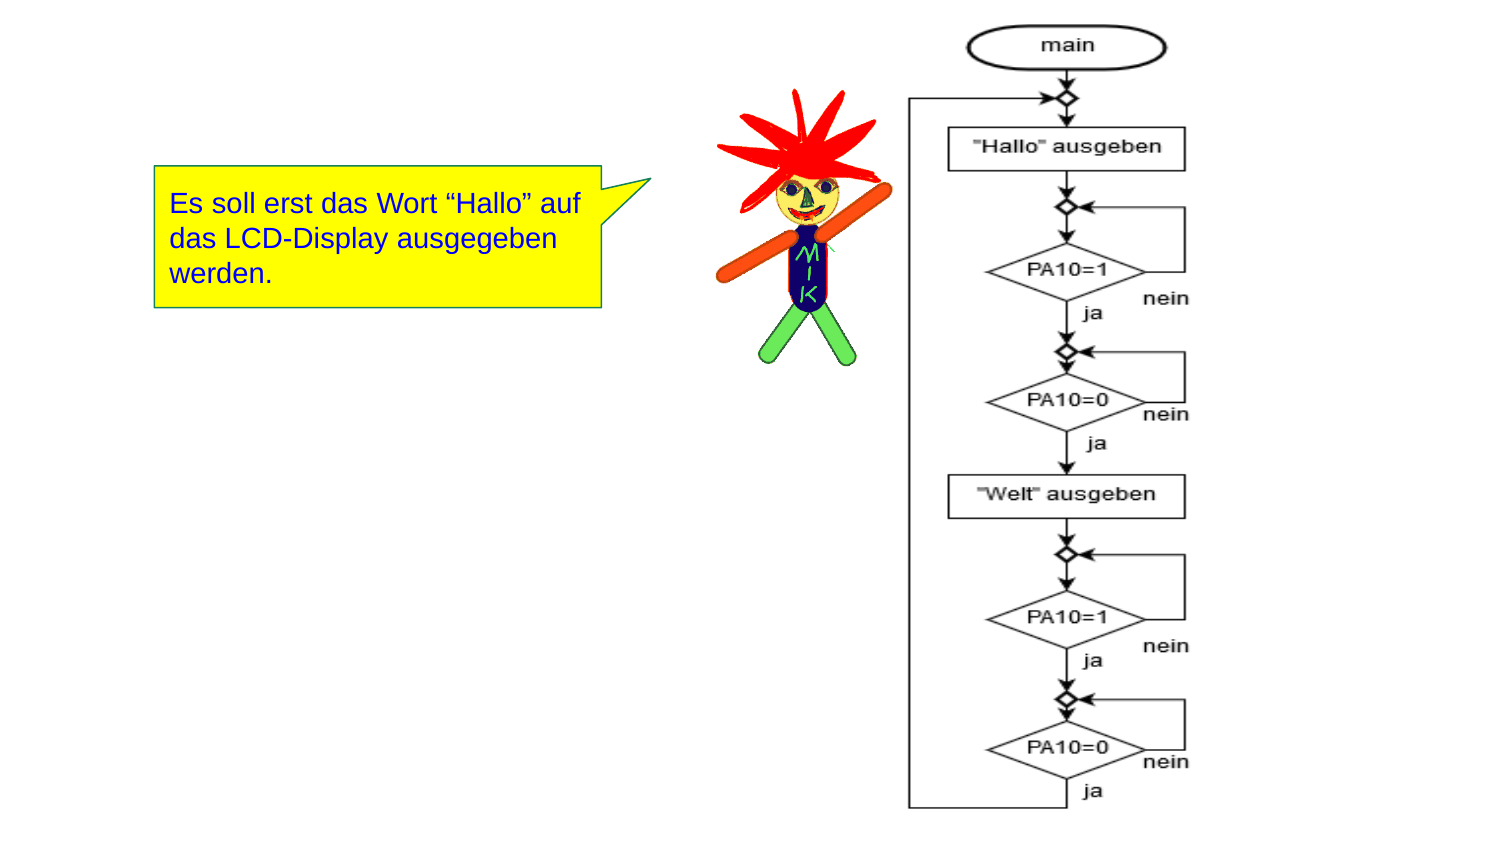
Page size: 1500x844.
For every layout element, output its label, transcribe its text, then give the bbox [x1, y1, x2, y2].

picture [697, 24, 1206, 819]
text_box Es soll erst das Wort “Hallo” auf das LCD-Display ausgegeben werden. [154, 165, 651, 308]
